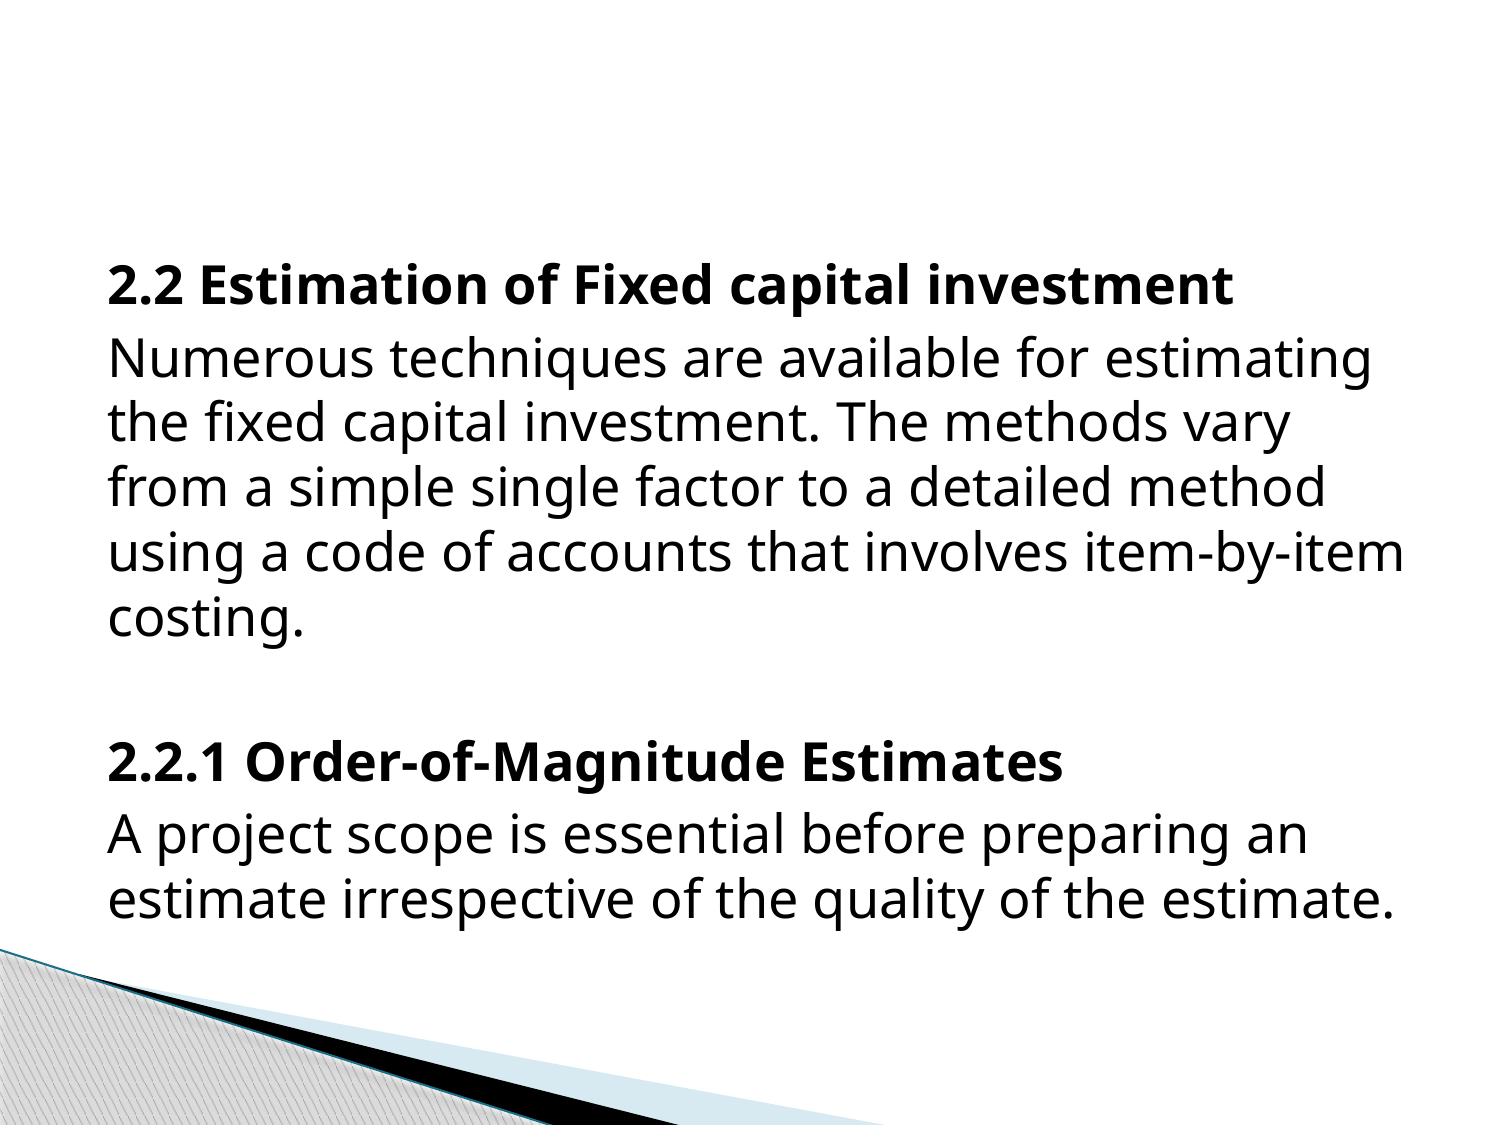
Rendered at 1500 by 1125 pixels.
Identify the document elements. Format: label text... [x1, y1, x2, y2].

list 2.2 Estimation of Fixed capital investment Numerous techniques are available for estimating the fixed capital investment. The methods vary from a simple single factor to a detailed method using a code of accounts that involves item-by-item costing. 2.2.1 Order-of-Magnitude Estimates A project scope is essential before preparing an estimate irrespective of the quality of the estimate. [75, 243, 1425, 986]
